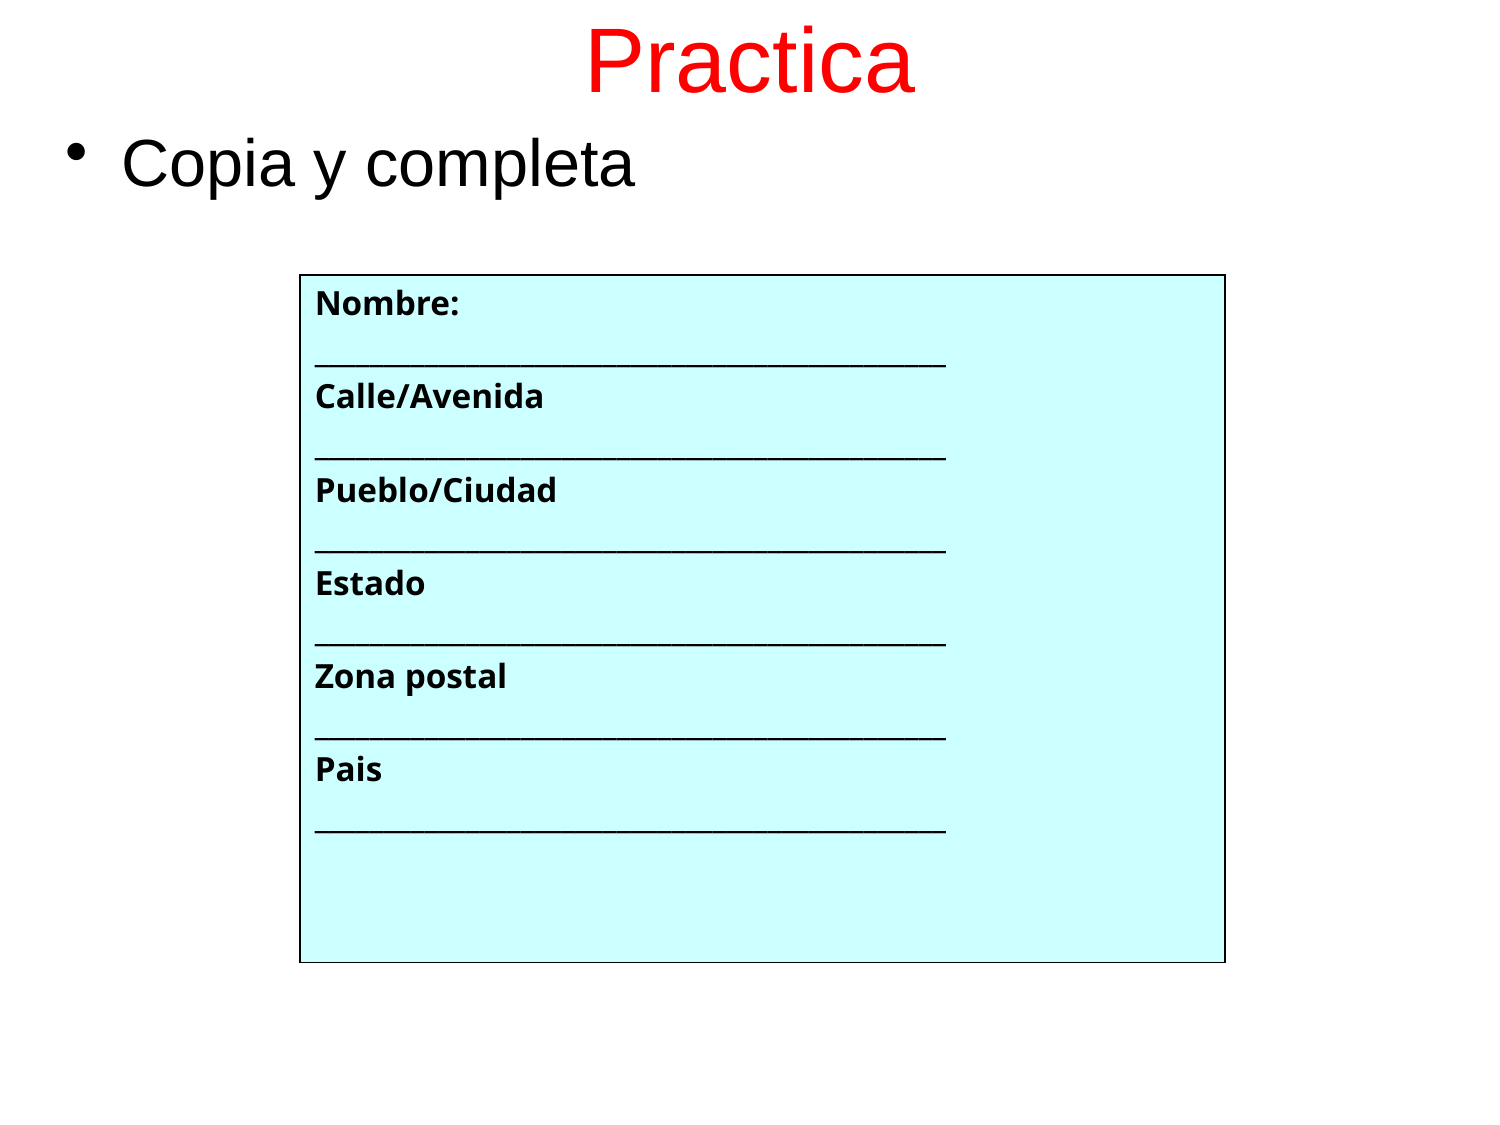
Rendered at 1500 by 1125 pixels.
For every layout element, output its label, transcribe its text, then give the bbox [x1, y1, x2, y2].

text_box Nombre: ______________________________________________ Calle/Avenida ______________________________________________ Pueblo/Ciudad ______________________________________________ Estado ______________________________________________ Zona postal ______________________________________________ Pais ______________________________________________ [300, 274, 1225, 963]
list Copia y completa [50, 112, 1463, 1075]
title Practica [75, 0, 1425, 112]
